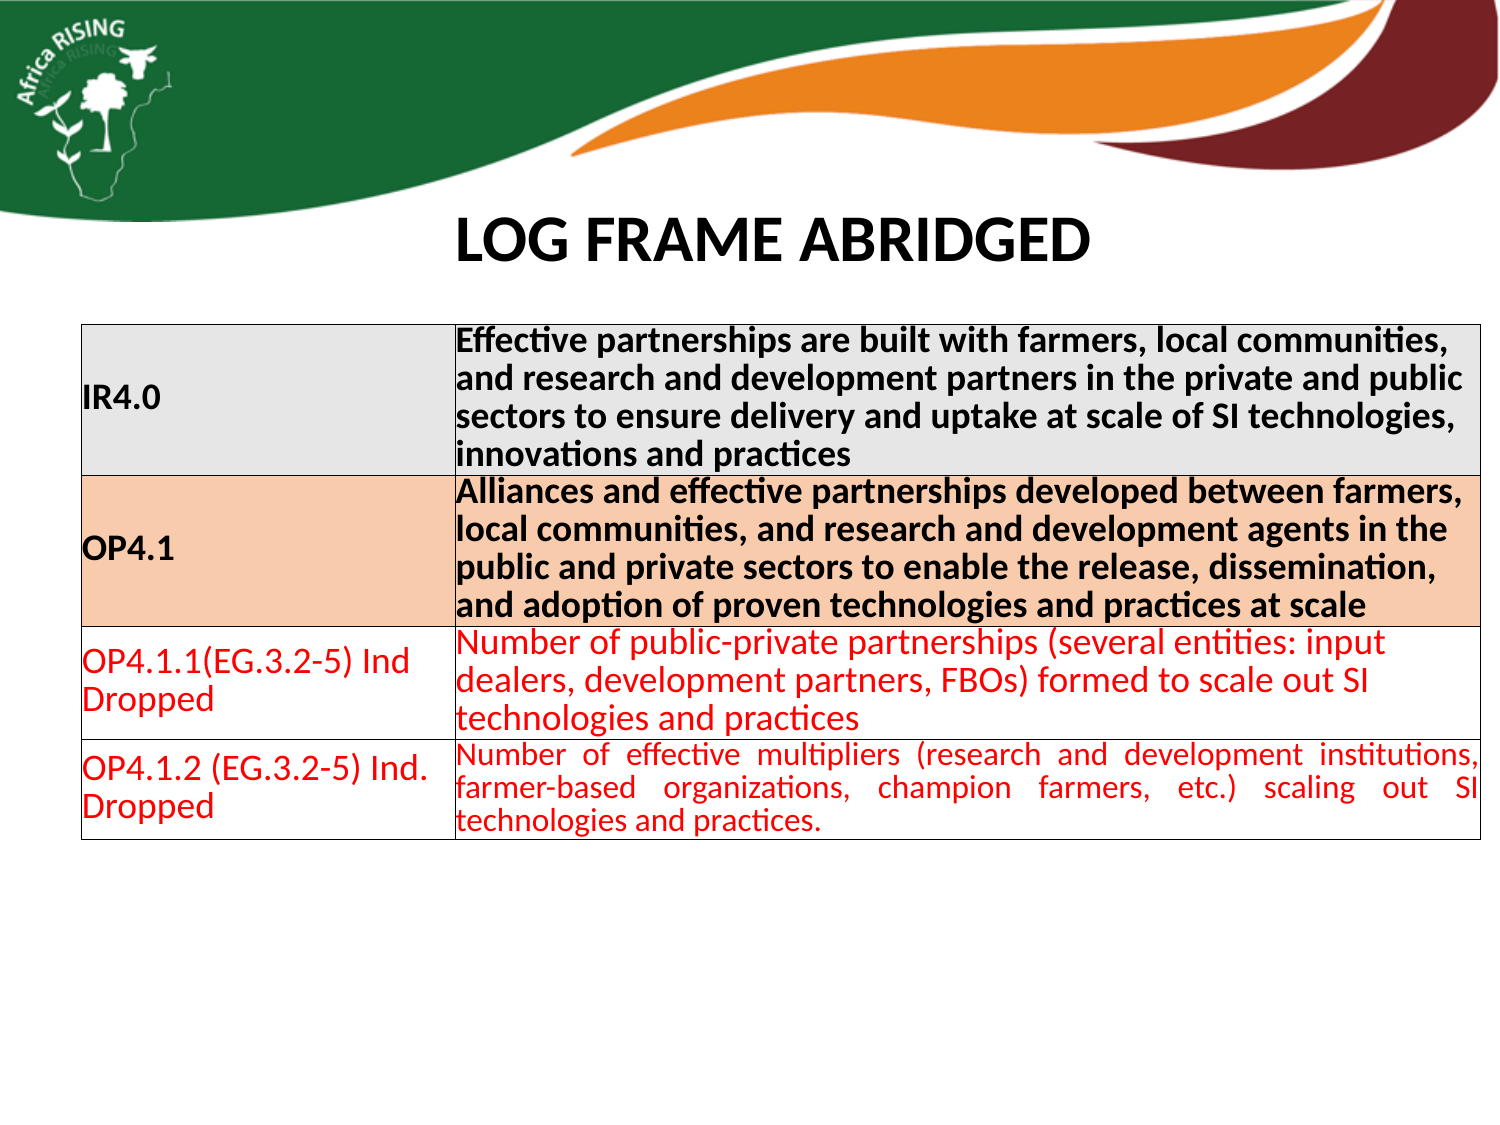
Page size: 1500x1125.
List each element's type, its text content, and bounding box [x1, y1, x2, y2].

table_cell Alliances and effective partnerships developed between farmers, local communities, and research and development agents in the public and private sectors to enable the release, dissemination, and adoption of proven technologies and practices at scale [456, 476, 1480, 626]
picture [0, 0, 1499, 222]
table_header Effective partnerships are built with farmers, local communities, and research and development partners in the private and public sectors to ensure delivery and uptake at scale of SI technologies, innovations and practices [456, 325, 1480, 475]
table_cell OP4.1 [82, 476, 455, 626]
table_cell Number of public-private partnerships (several entities: input dealers, development partners, FBOs) formed to scale out SI technologies and practices [456, 627, 1480, 739]
table_header IR4.0 [82, 325, 455, 475]
text_box LOG FRAME ABRIDGED [149, 187, 1413, 288]
table_cell Number of effective multipliers (research and development institutions, farmer-based organizations, champion farmers, etc.) scaling out SI technologies and practices. [456, 740, 1480, 839]
table_cell OP4.1.1(EG.3.2-5) Ind Dropped [82, 627, 455, 739]
table_cell OP4.1.2 (EG.3.2-5) Ind. Dropped [82, 740, 455, 839]
